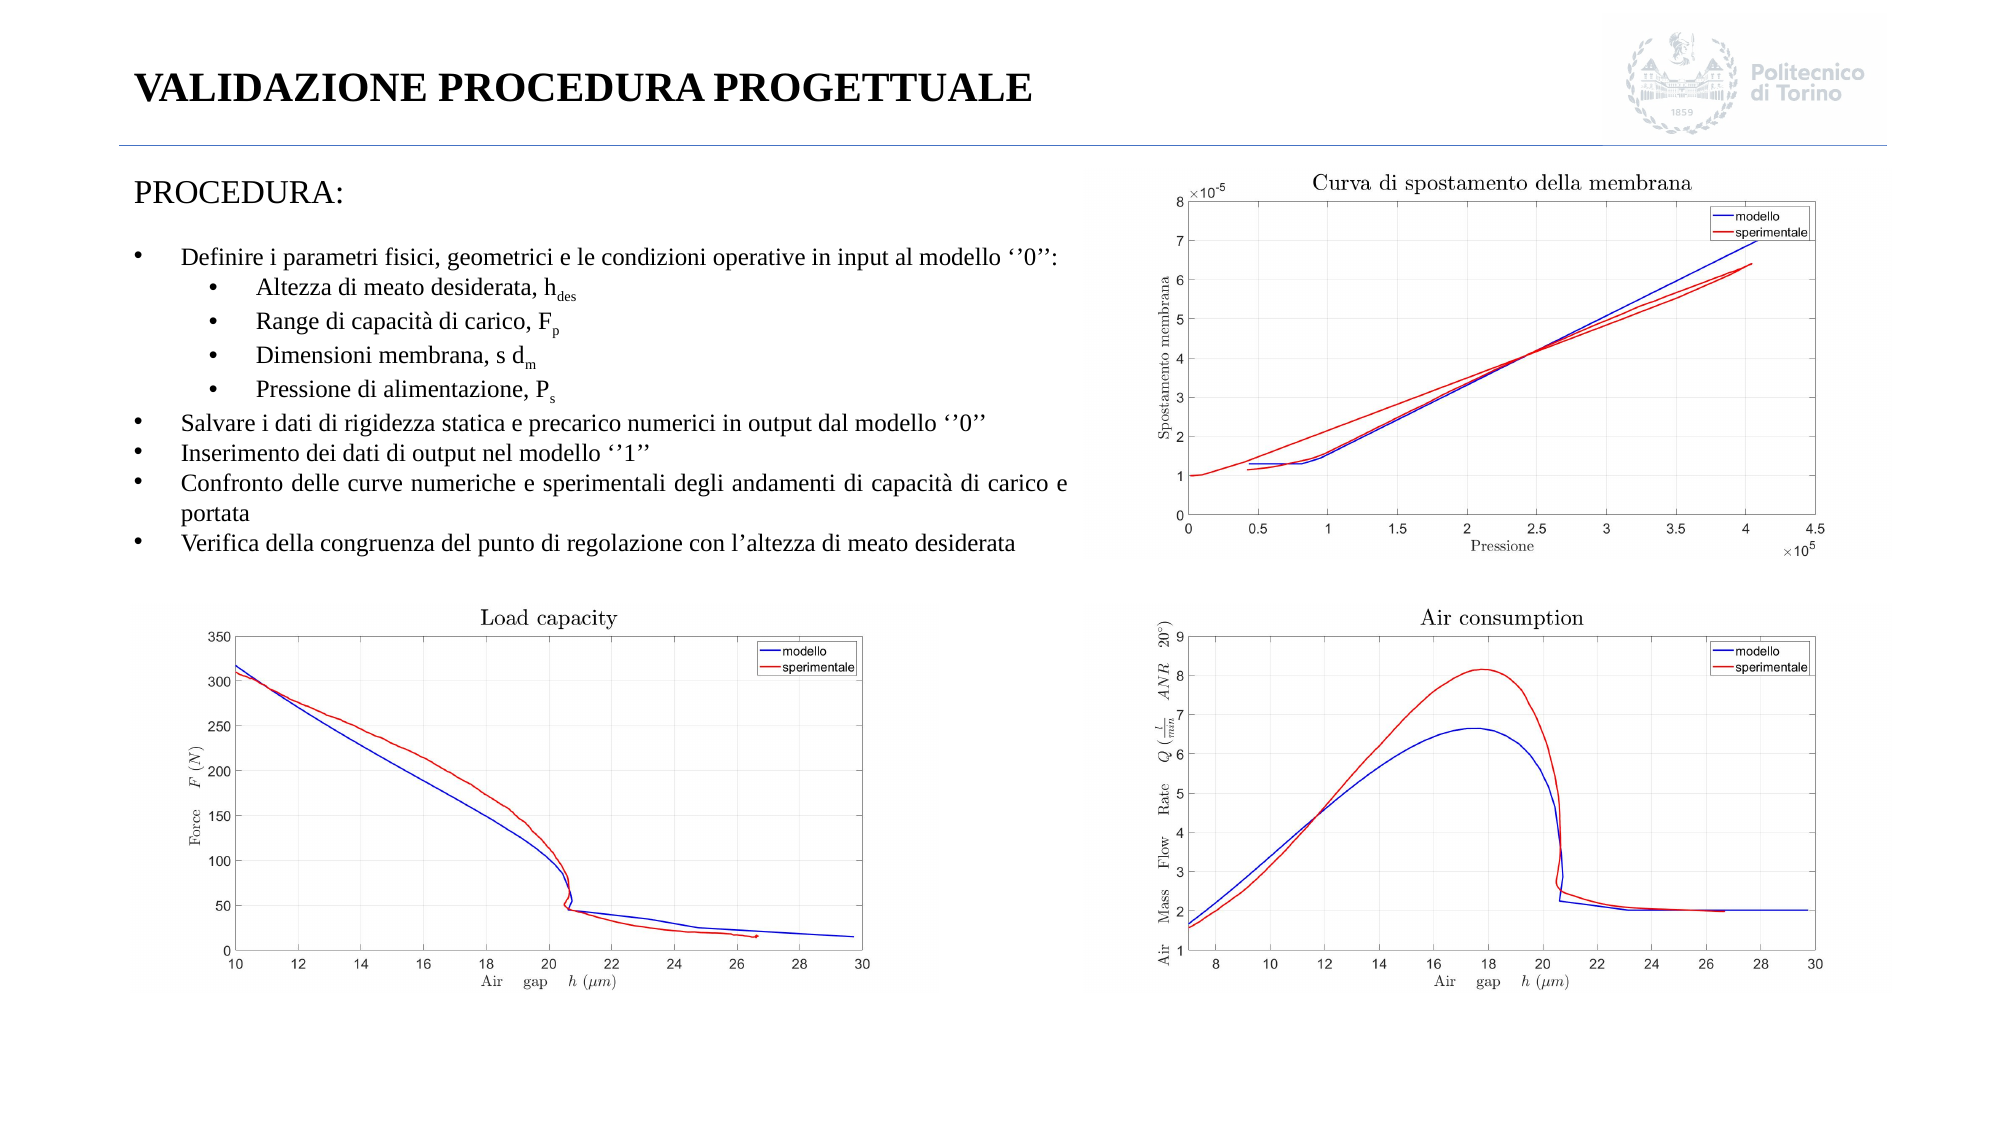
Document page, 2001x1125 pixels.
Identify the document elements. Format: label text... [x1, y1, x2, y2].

picture [130, 603, 939, 993]
picture [1083, 603, 1892, 993]
text_box VALIDAZIONE PROCEDURA PROGETTUALE [119, 52, 1065, 117]
picture [1083, 168, 1892, 559]
text_box PROCEDURA: Definire i parametri fisici, geometrici e le condizioni operative in input al modello ‘’0’’: Altezza di meato desiderata, hdes Range di capacità di carico, Fp Dimensioni membrana, s dm Pressione di alimentazione, Ps Salvare i dati di rigidezza statica e precarico numerici in output dal modello ‘’0’’ Inserimento dei dati di output nel modello ‘’1’’ Confronto delle curve numeriche e sperimentali degli andamenti di capacità di carico e portata Verifica della congruenza del punto di regolazione con l’altezza di meato desiderata [119, 163, 1084, 594]
picture [1602, 13, 1887, 146]
